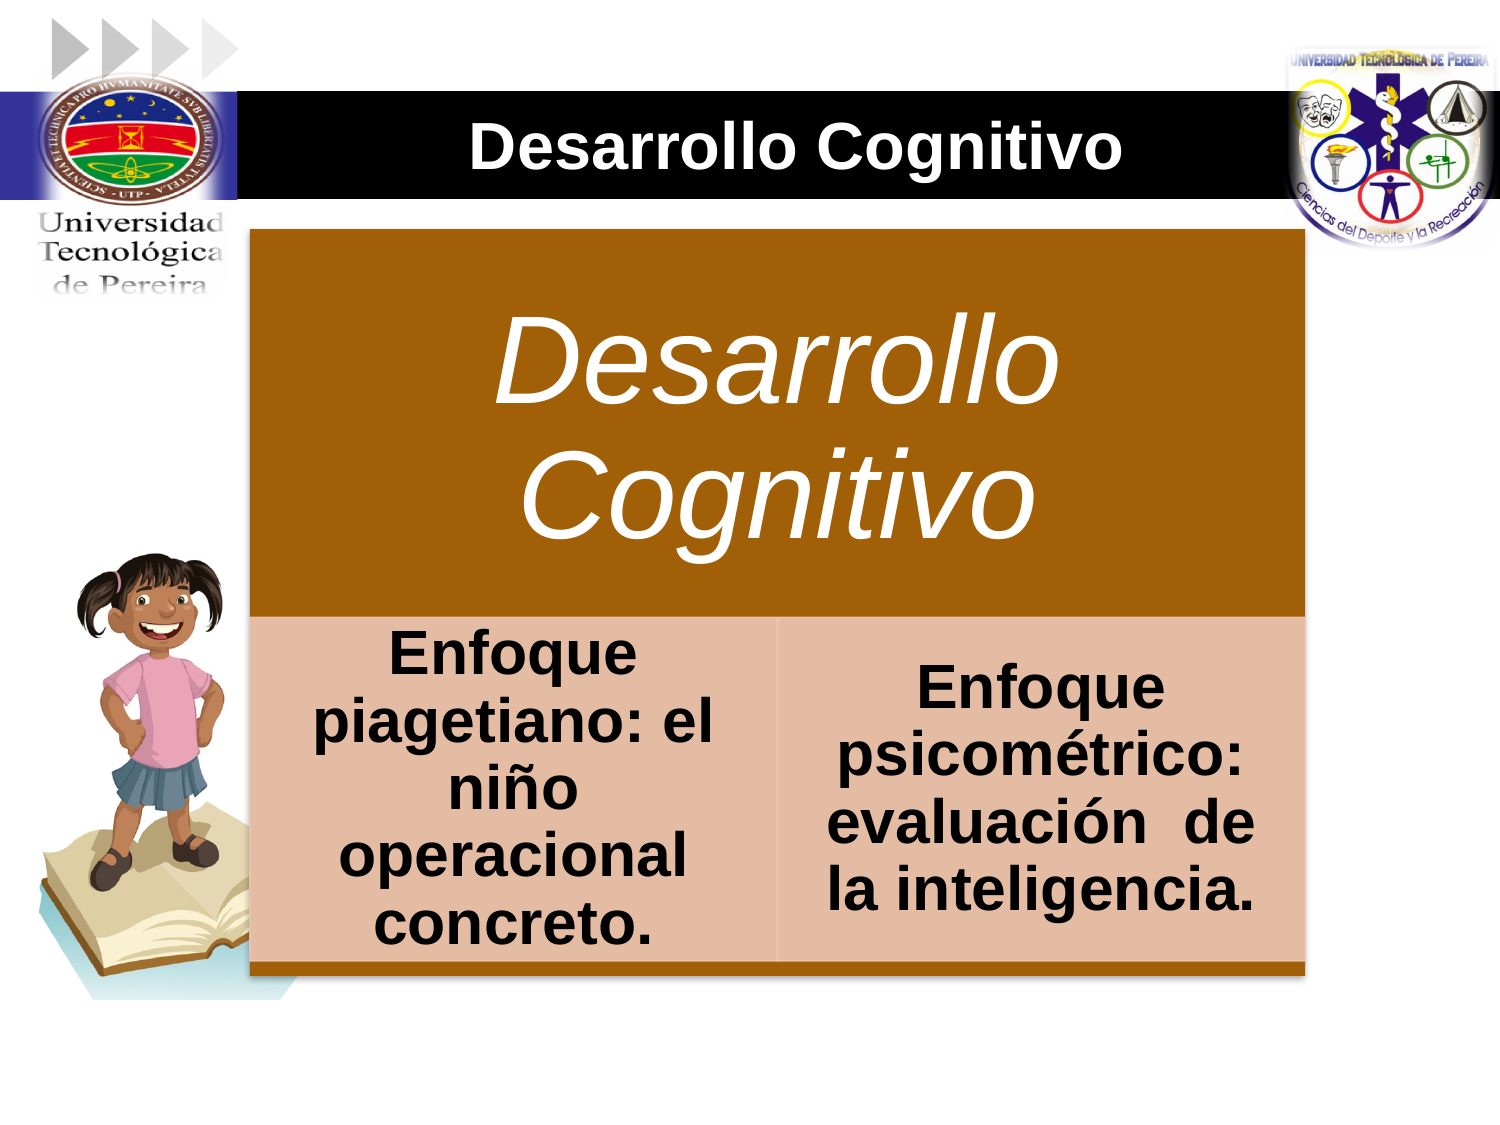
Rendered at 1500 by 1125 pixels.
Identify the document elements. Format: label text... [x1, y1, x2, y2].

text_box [249, 228, 1306, 977]
title Desarrollo Cognitivo [309, 96, 1276, 190]
picture [1281, 42, 1500, 254]
picture [0, 491, 329, 1000]
picture [29, 66, 231, 301]
